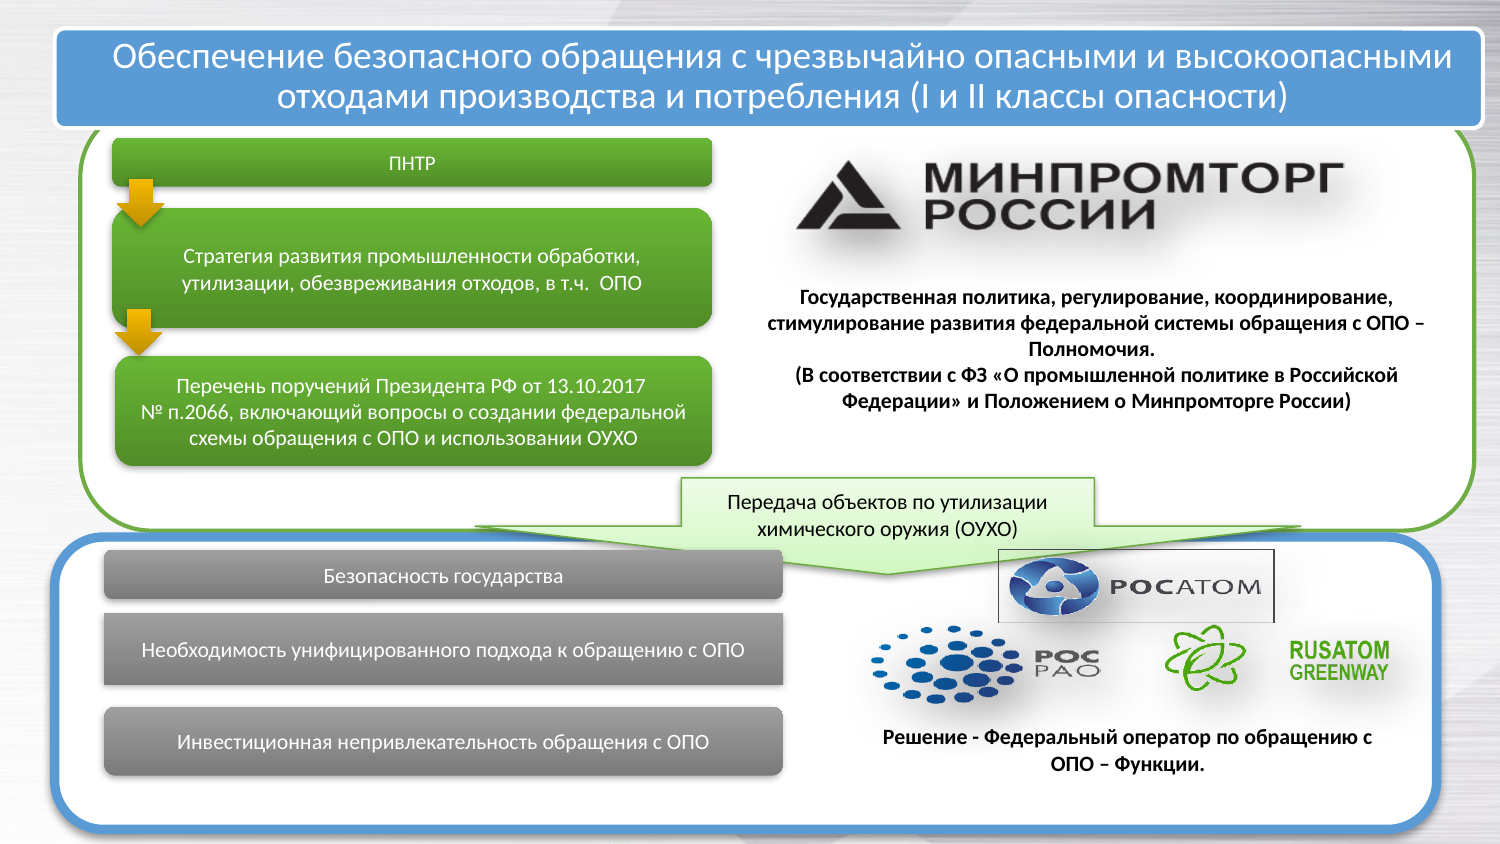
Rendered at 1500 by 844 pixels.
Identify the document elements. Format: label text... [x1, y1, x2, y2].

text_box Передача объектов по утилизации химического оружия (ОУХО) [474, 477, 1302, 576]
text_box Безопасность государства [104, 549, 784, 600]
text_box Перечень поручений Президента РФ от 13.10.2017 № п.2066, включающий вопросы о создании федеральной схемы обращения с ОПО и использовании ОУХО [115, 355, 713, 467]
text_box [78, 137, 678, 533]
text_box [154, 137, 1477, 533]
text_box Стратегия развития промышленности обработки, утилизации, обезвреживания отходов, в т.ч. ОПО [112, 207, 713, 329]
text_box [115, 309, 163, 356]
text_box Инвестиционная непривлекательность обращения с ОПО [104, 706, 784, 776]
text_box ПНТР [112, 137, 713, 187]
text_box Решение - Федеральный оператор по обращению с ОПО – Функции. [842, 705, 1414, 793]
text_box [52, 534, 1439, 832]
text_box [54, 28, 1495, 129]
picture [0, 0, 1500, 844]
text_box Необходимость унифицированного подхода к обращению с ОПО [104, 613, 784, 685]
text_box Государственная политика, регулирование, координирование, стимулирование развития федеральной системы обращения с ОПО – Полномочия. (В соответствии с ФЗ «О промышленной политике в Российской Федерации» и Положением о Минпромторге России) [744, 202, 1451, 494]
text_box [117, 178, 165, 228]
